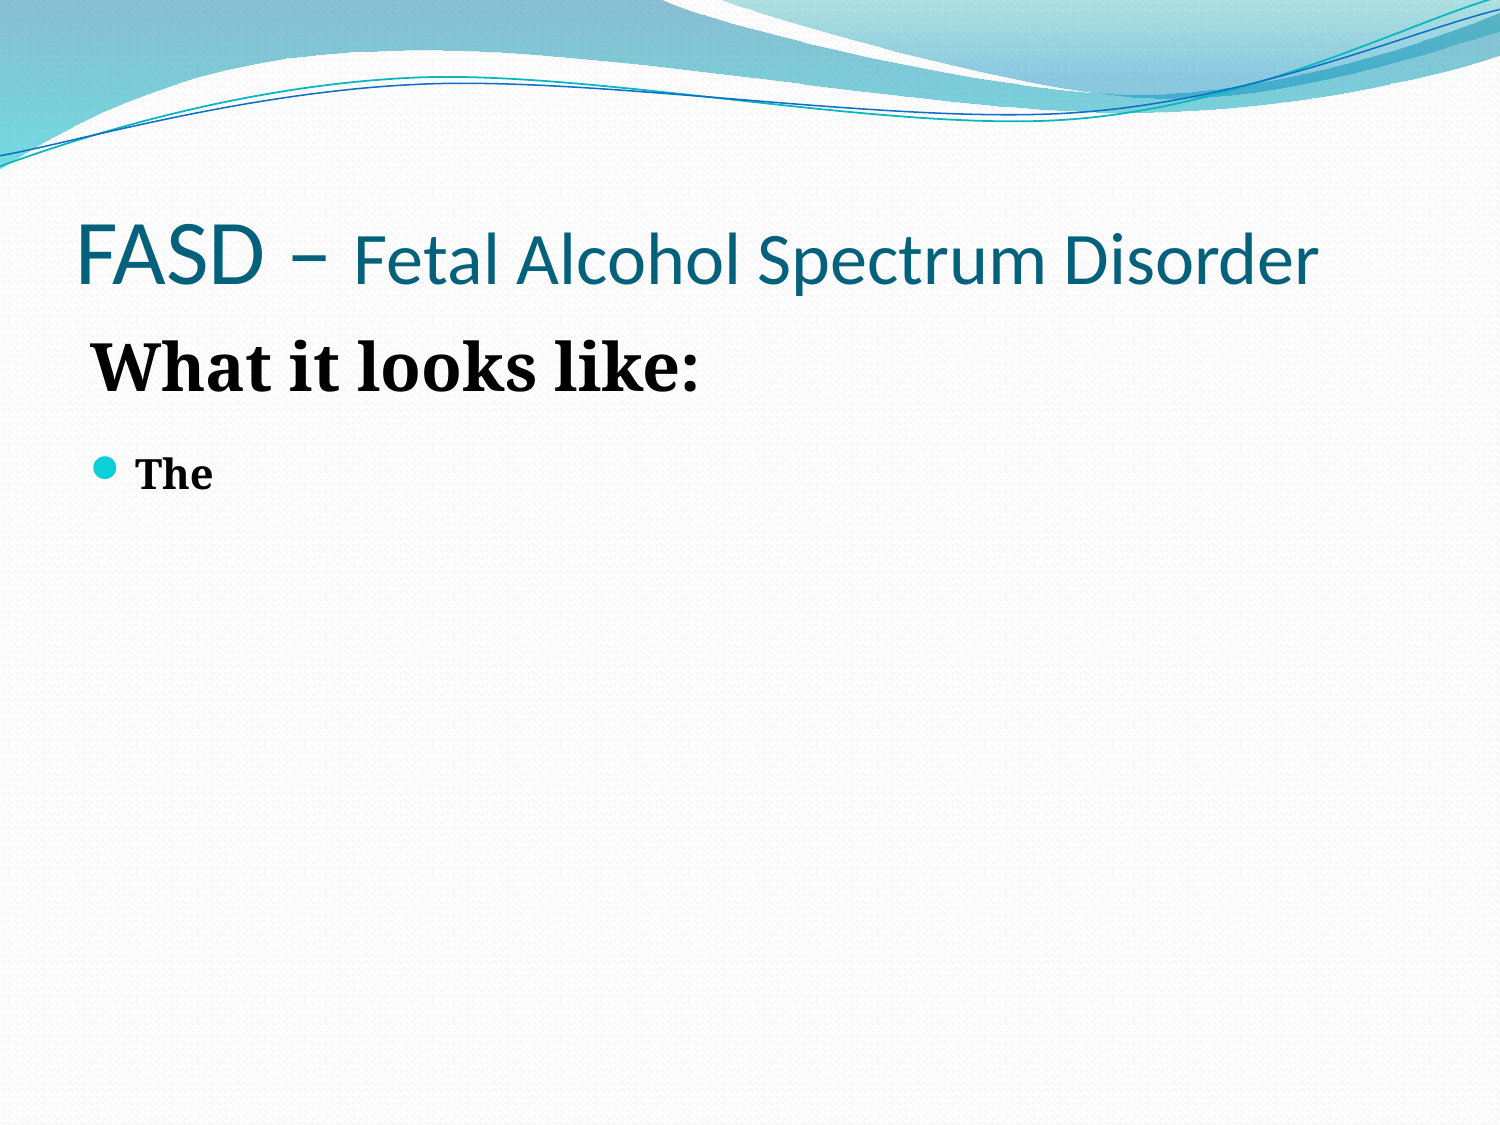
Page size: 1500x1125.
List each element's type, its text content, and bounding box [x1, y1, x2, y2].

list What it looks like: The [74, 317, 1426, 1038]
title FASD – Fetal Alcohol Spectrum Disorder [74, 115, 1426, 304]
